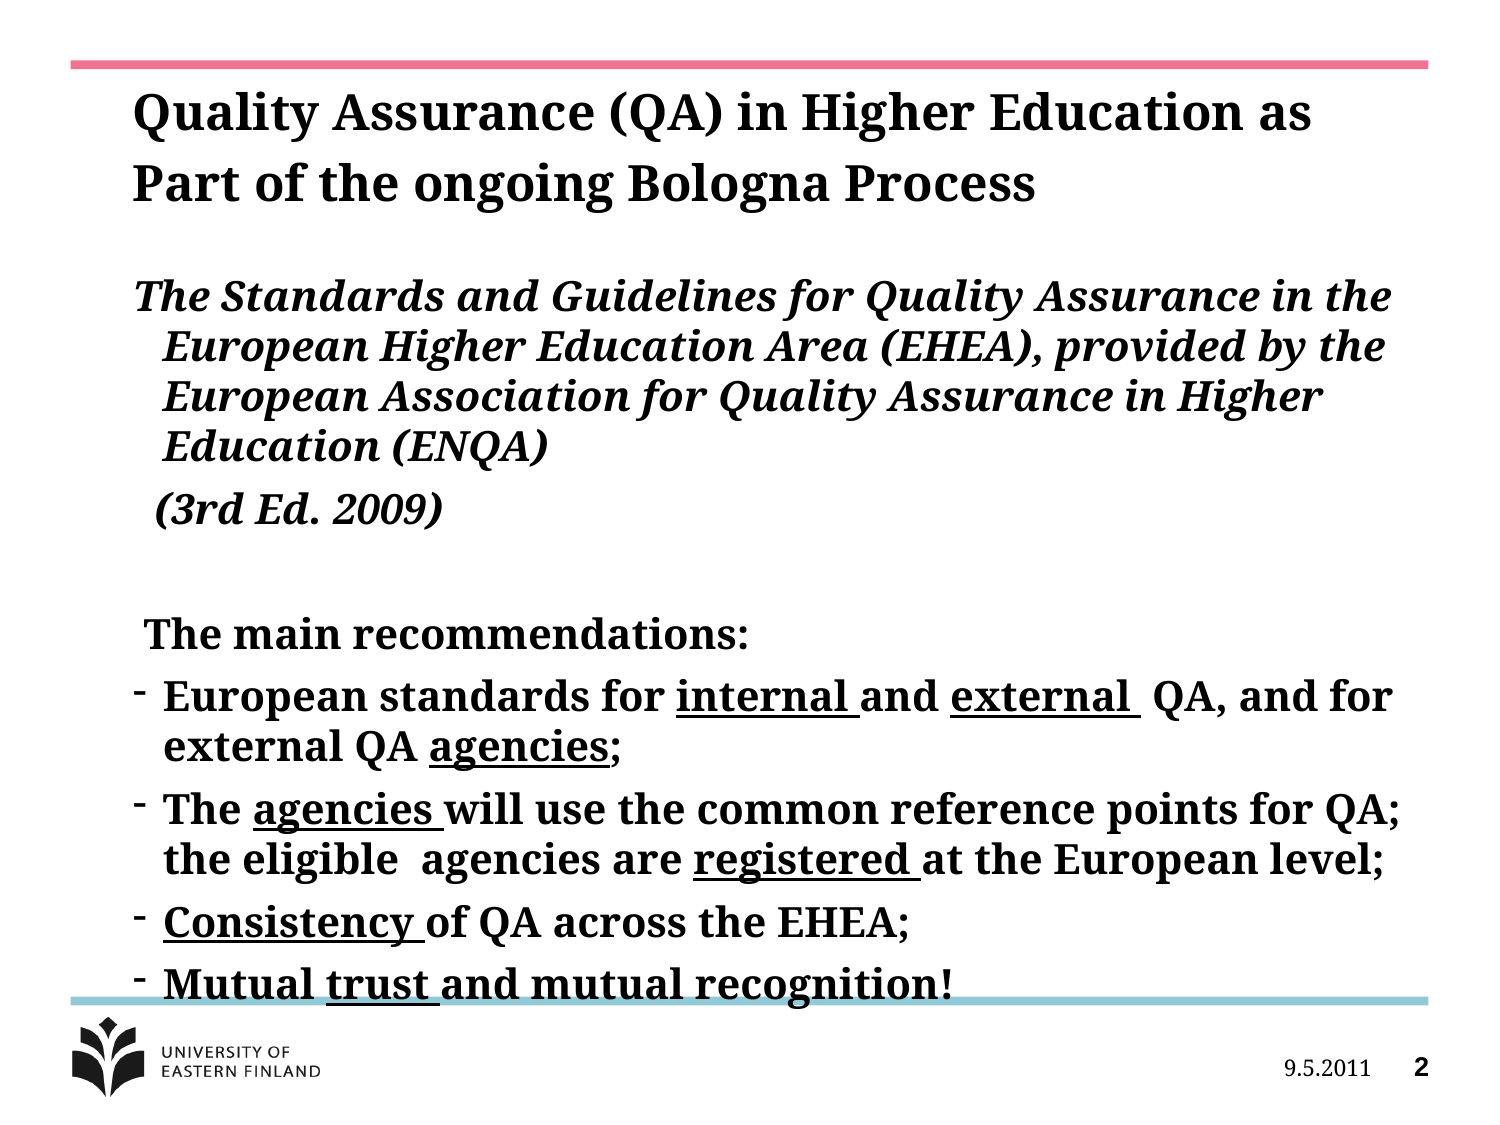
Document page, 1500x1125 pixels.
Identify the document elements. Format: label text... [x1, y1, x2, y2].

picture [67, 1012, 325, 1100]
title Quality Assurance (QA) in Higher Education as Part of the ongoing Bologna Process [117, 62, 1430, 262]
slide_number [1228, 1046, 1369, 1089]
slide_number 2 [1369, 1046, 1430, 1089]
list The Standards and Guidelines for Quality Assurance in the European Higher Education Area (EHEA), provided by the European Association for Quality Assurance in Higher Education (ENQA) (3rd Ed. 2009) The main recommendations: European standards for internal and external QA, and for external QA agencies; The agencies will use the common reference points for QA; the eligible agencies are registered at the European level; Consistency of QA across the EHEA; Mutual trust and mutual recognition! [117, 262, 1430, 988]
